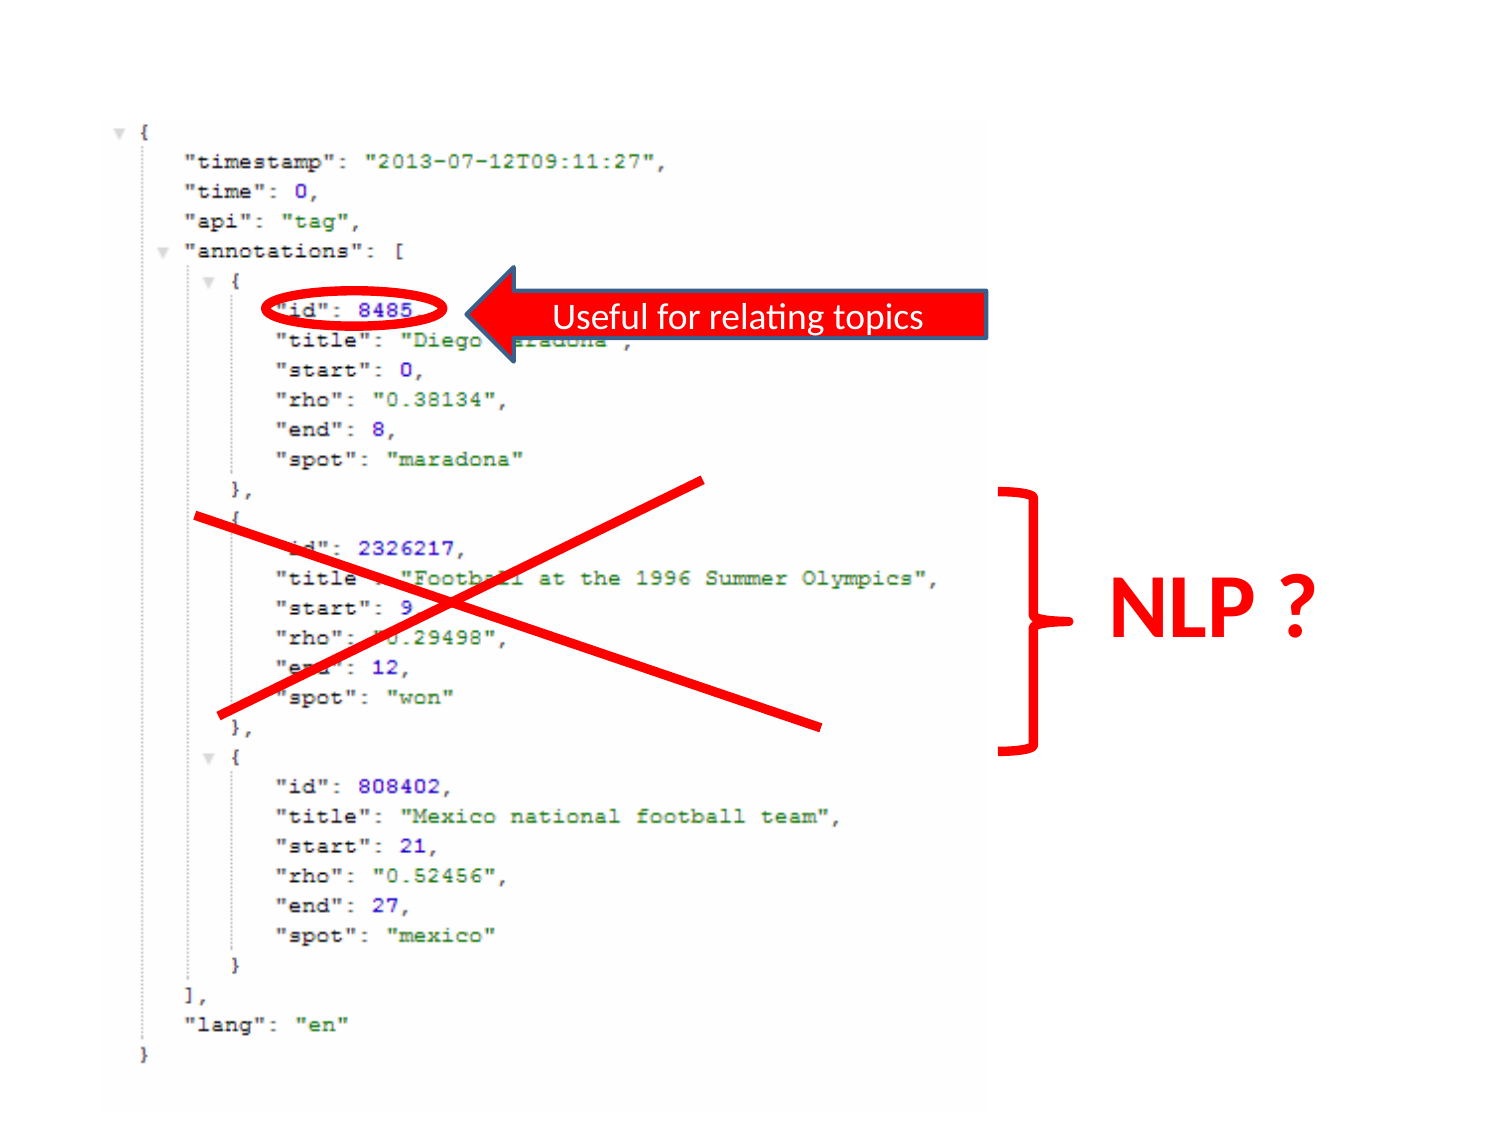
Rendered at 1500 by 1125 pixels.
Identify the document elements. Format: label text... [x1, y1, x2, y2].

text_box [218, 479, 703, 717]
text_box [997, 490, 1070, 753]
picture [100, 119, 987, 1111]
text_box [194, 514, 822, 729]
text_box NLP ? [1093, 538, 1335, 664]
